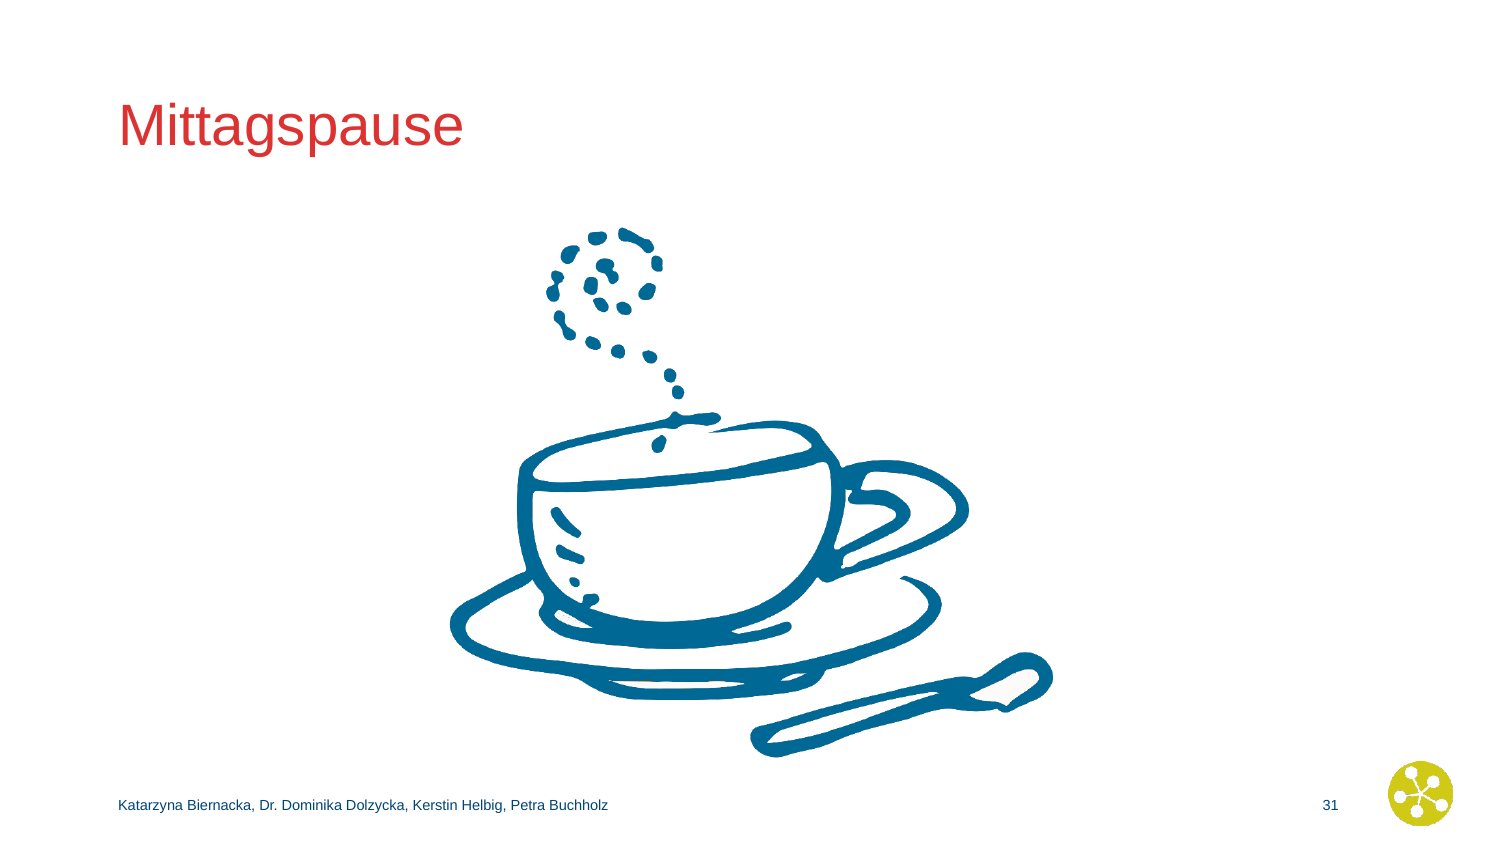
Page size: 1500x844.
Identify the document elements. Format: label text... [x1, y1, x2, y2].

picture [1388, 761, 1453, 826]
footer Katarzyna Biernacka, Dr. Dominika Dolzycka, Kerstin Helbig, Petra Buchholz [103, 782, 742, 827]
slide_number 30 [1016, 782, 1354, 827]
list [446, 224, 1053, 760]
title Mittagspause [103, 44, 1397, 208]
